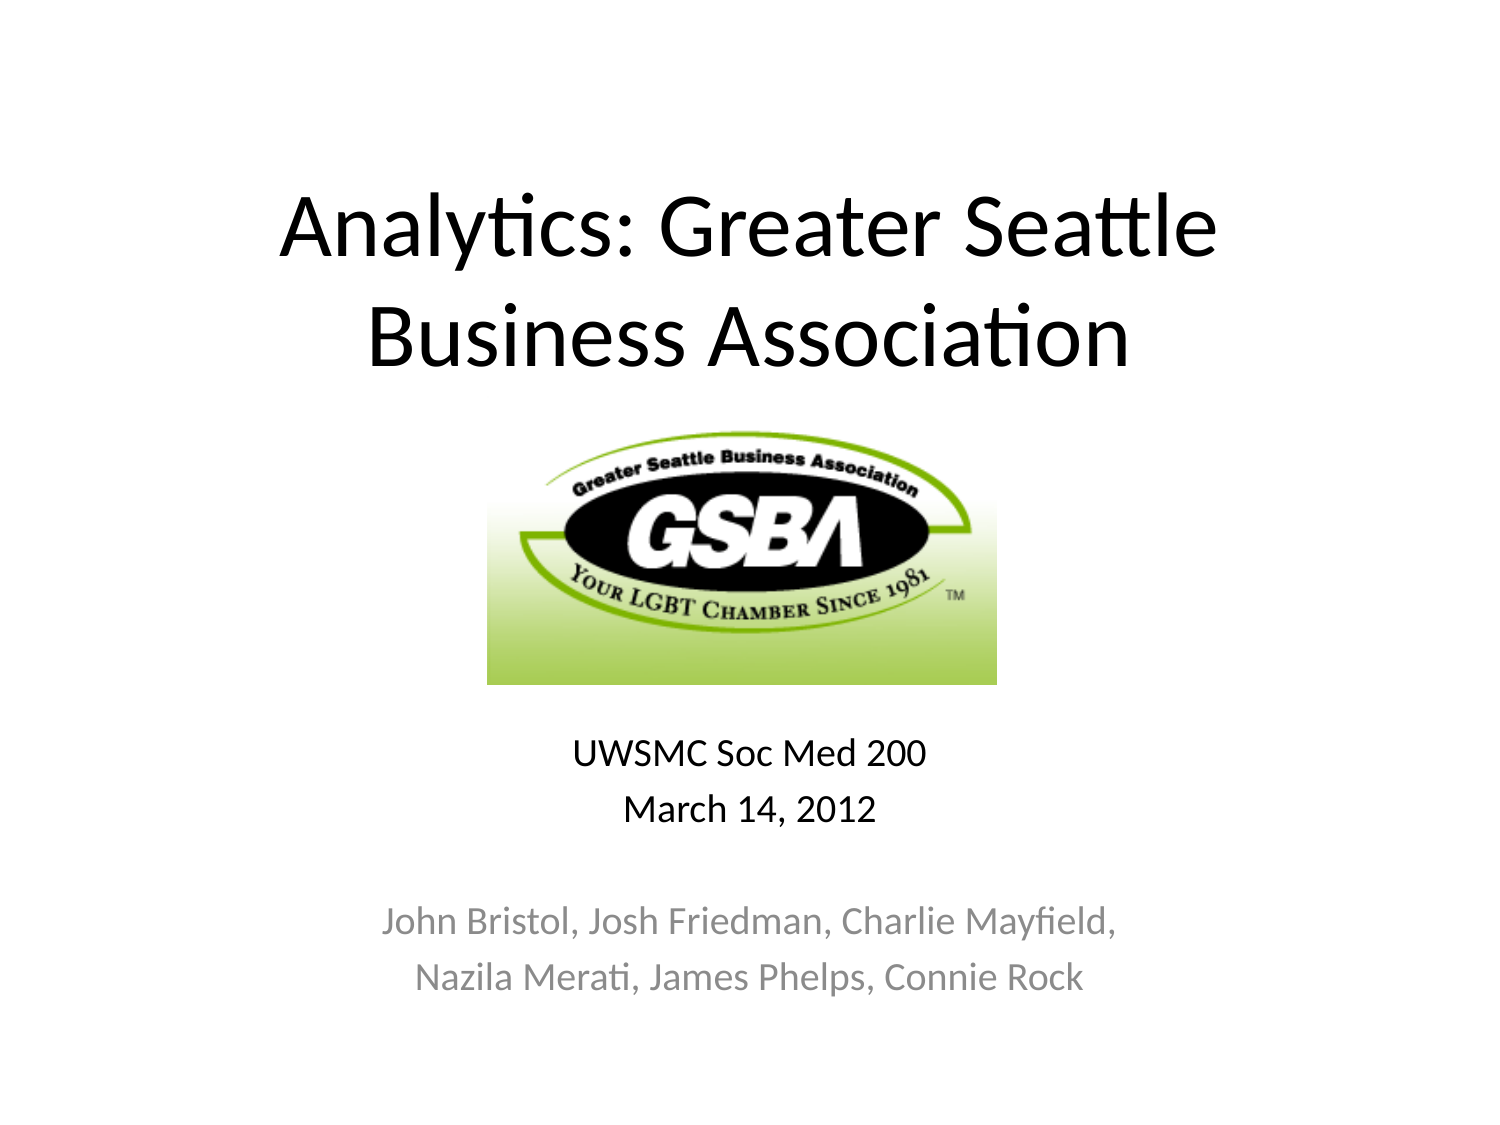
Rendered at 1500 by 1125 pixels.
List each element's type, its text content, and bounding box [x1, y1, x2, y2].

title Analytics: Greater Seattle Business Association [112, 154, 1388, 396]
subtitle UWSMC Soc Med 200 March 14, 2012 John Bristol, Josh Friedman, Charlie Mayfield, Nazila Merati, James Phelps, Connie Rock [225, 719, 1275, 1007]
picture [487, 396, 997, 685]
